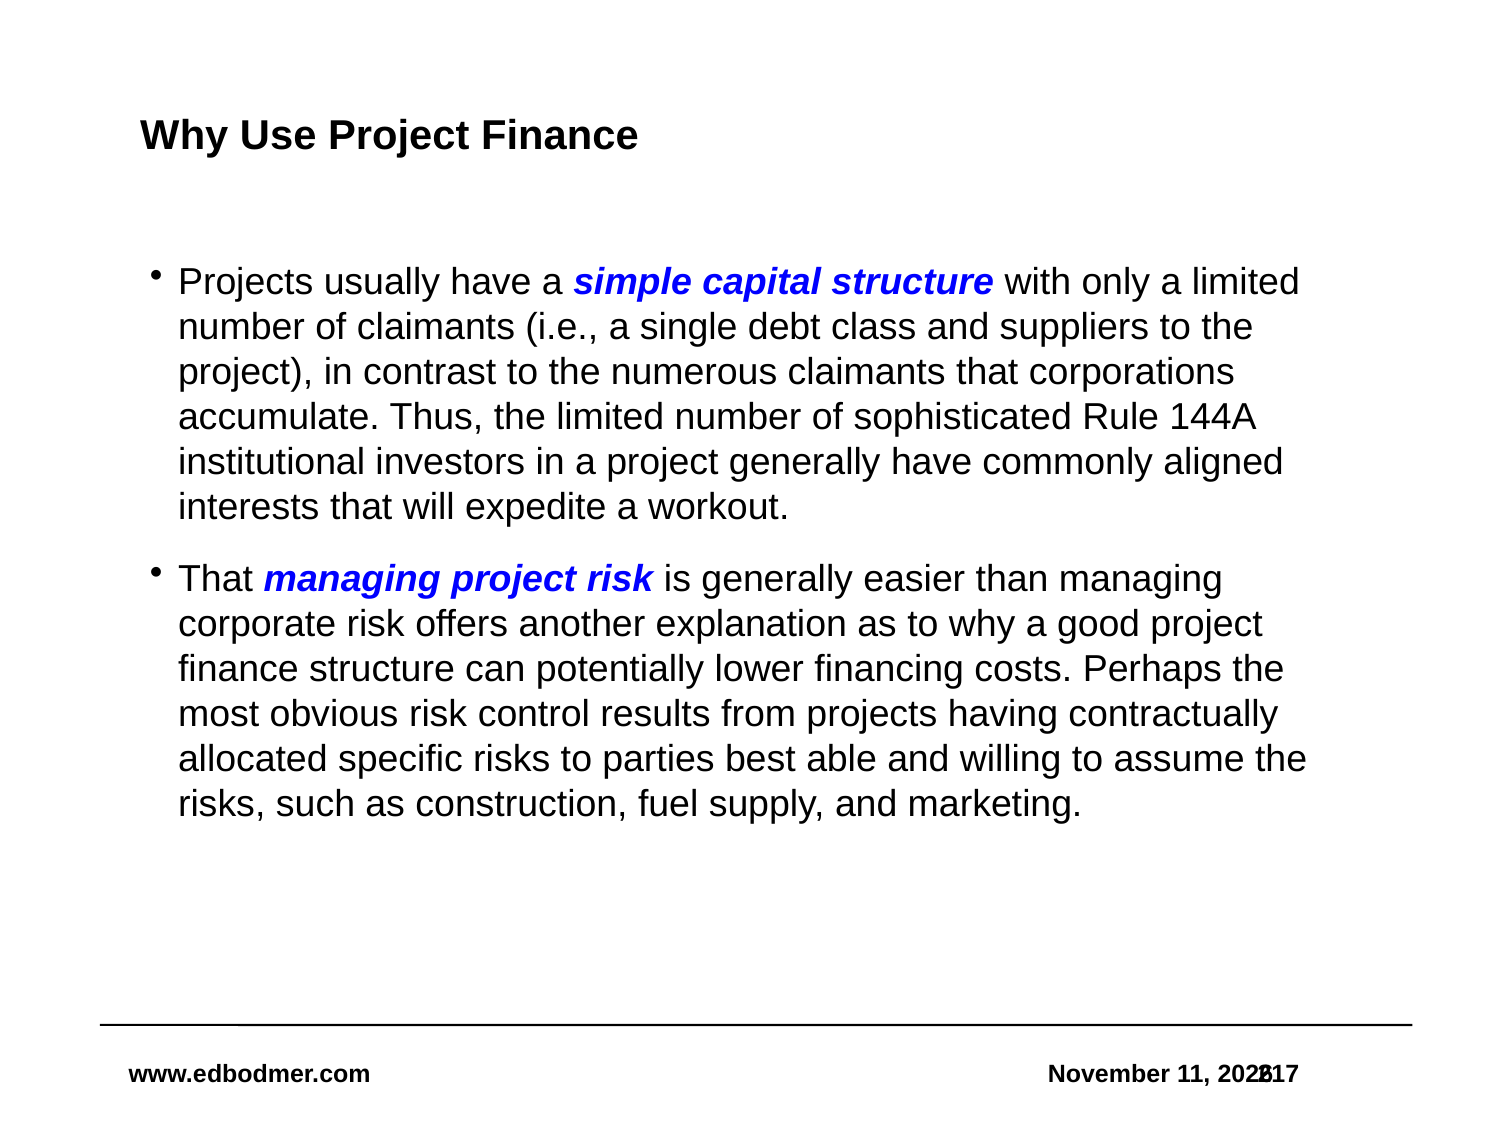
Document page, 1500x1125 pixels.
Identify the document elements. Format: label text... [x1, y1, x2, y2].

list Projects usually have a simple capital structure with only a limited number of claimants (i.e., a single debt class and suppliers to the project), in contrast to the numerous claimants that corporations accumulate. Thus, the limited number of sophisticated Rule 144A institutional investors in a project generally have commonly aligned interests that will expedite a workout. That managing project risk is generally easier than managing corporate risk offers another explanation as to why a good project finance structure can potentially lower financing costs. Perhaps the most obvious risk control results from projects having contractually allocated specific risks to parties best able and willing to assume the risks, such as construction, fuel supply, and marketing. [124, 249, 1376, 1001]
title Why Use Project Finance [124, 99, 1288, 226]
